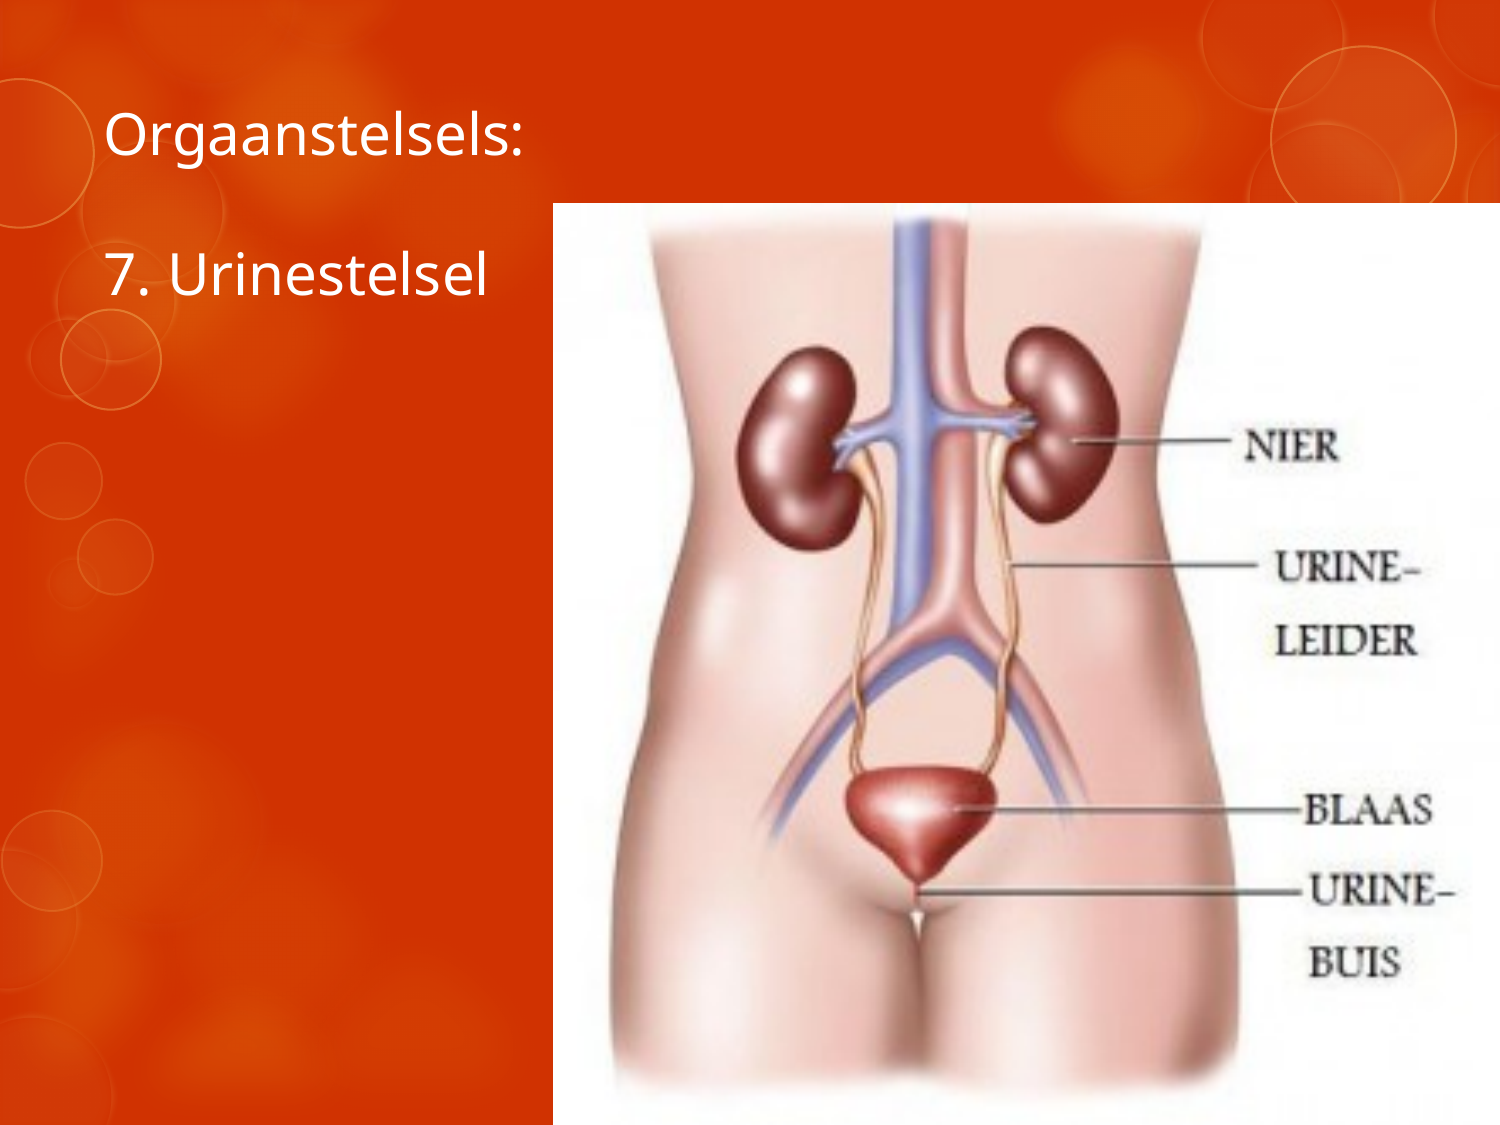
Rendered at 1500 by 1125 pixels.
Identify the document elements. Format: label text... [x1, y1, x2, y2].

picture [553, 203, 1500, 1125]
text_box Orgaanstelsels: 7. Urinestelsel [88, 90, 1199, 315]
